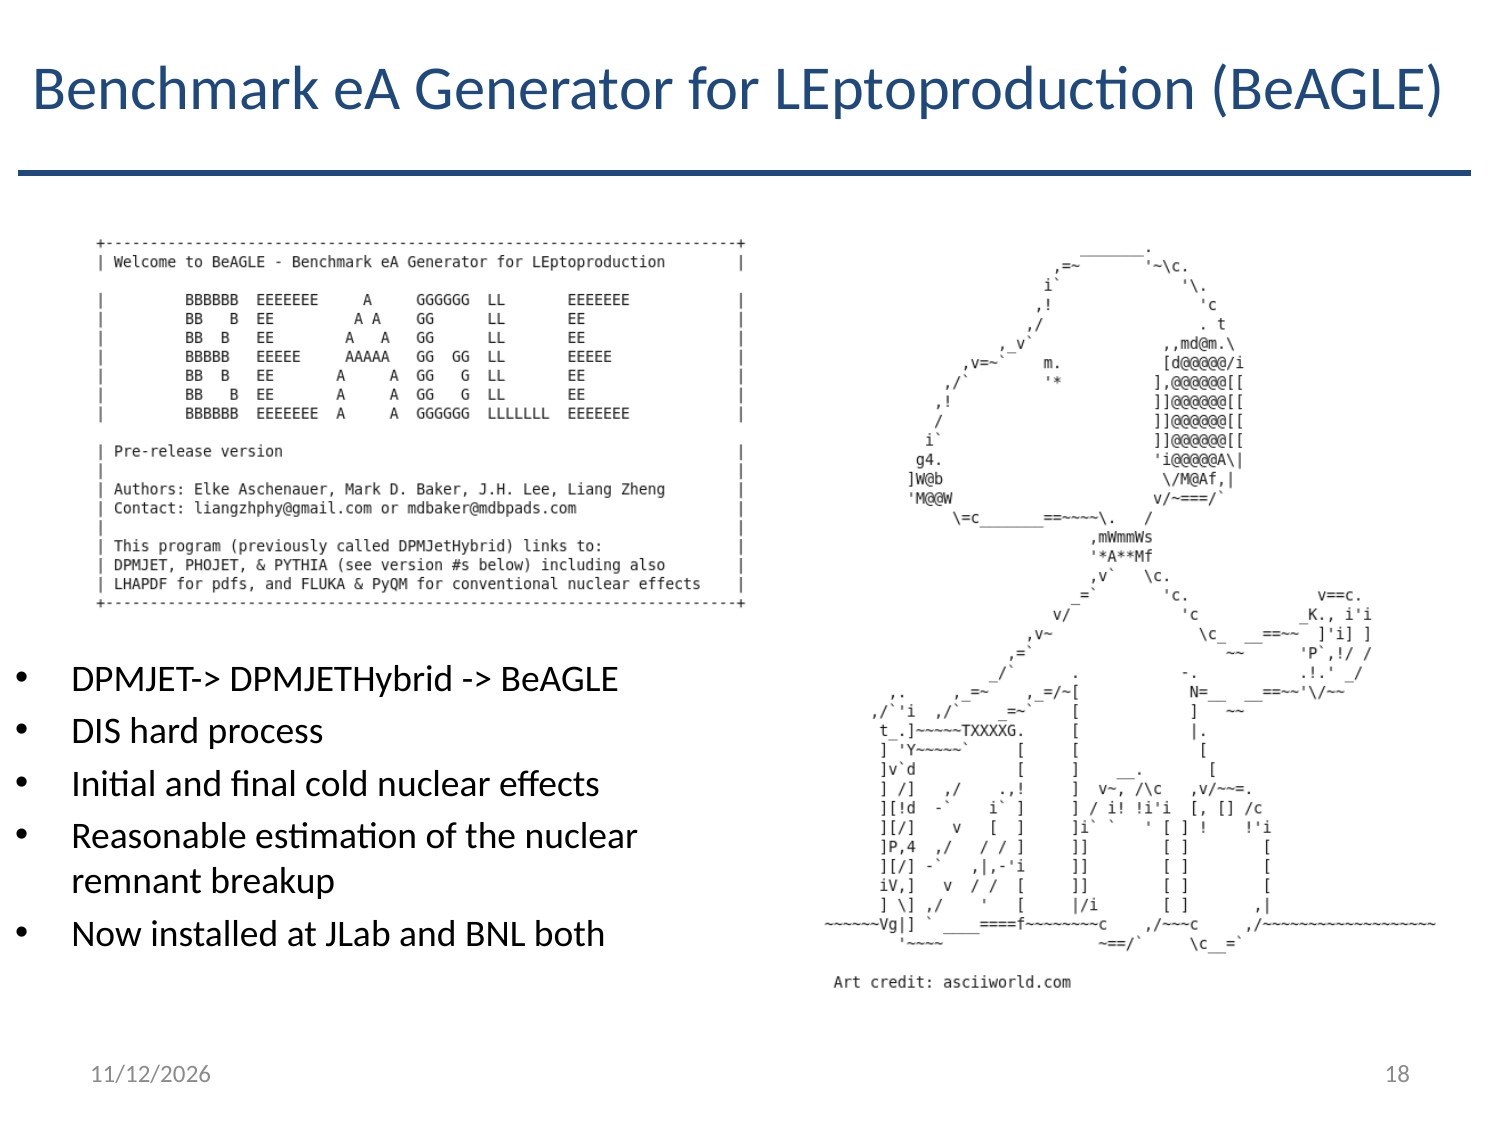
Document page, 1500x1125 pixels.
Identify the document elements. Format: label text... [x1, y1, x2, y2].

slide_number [75, 1042, 425, 1103]
picture [820, 243, 1444, 998]
slide_number 18 [1074, 1042, 1425, 1103]
title Benchmark eA Generator for LEptoproduction (BeAGLE) [17, 7, 1483, 161]
list DPMJET-> DPMJETHybrid -> BeAGLE DIS hard process Initial and final cold nuclear effects Reasonable estimation of the nuclear remnant breakup Now installed at JLab and BNL both [0, 646, 770, 1059]
picture [83, 235, 782, 627]
